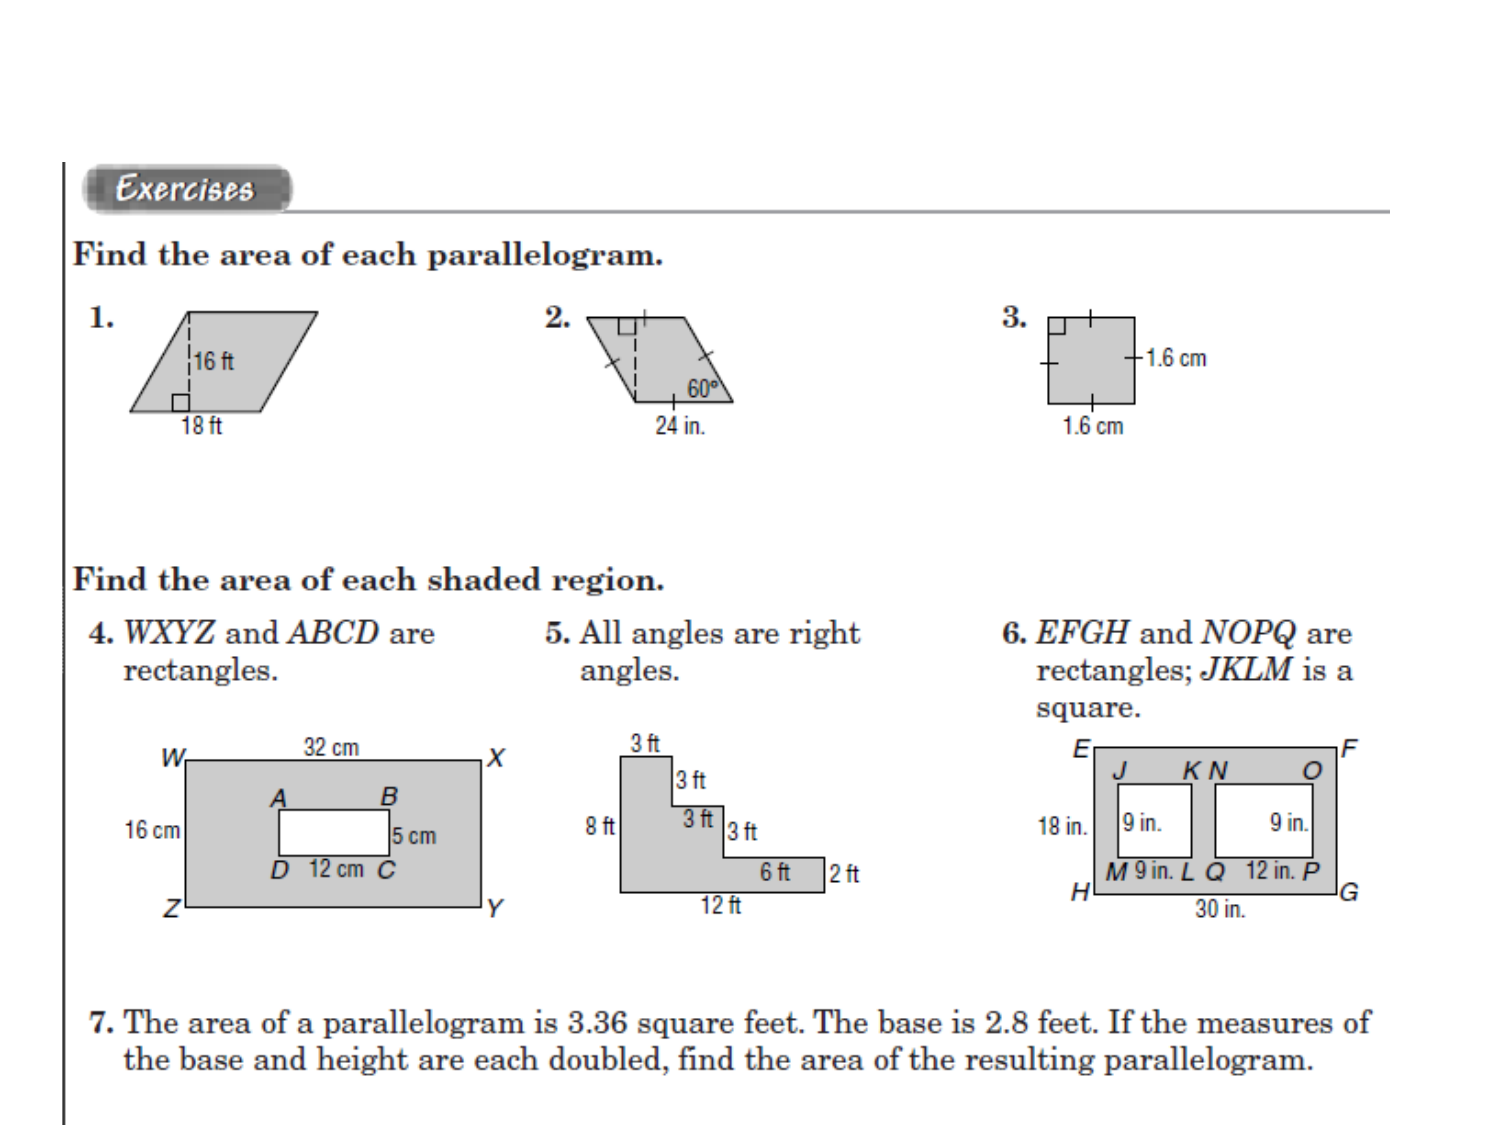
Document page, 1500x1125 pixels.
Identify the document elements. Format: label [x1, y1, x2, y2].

list [62, 162, 1391, 1125]
